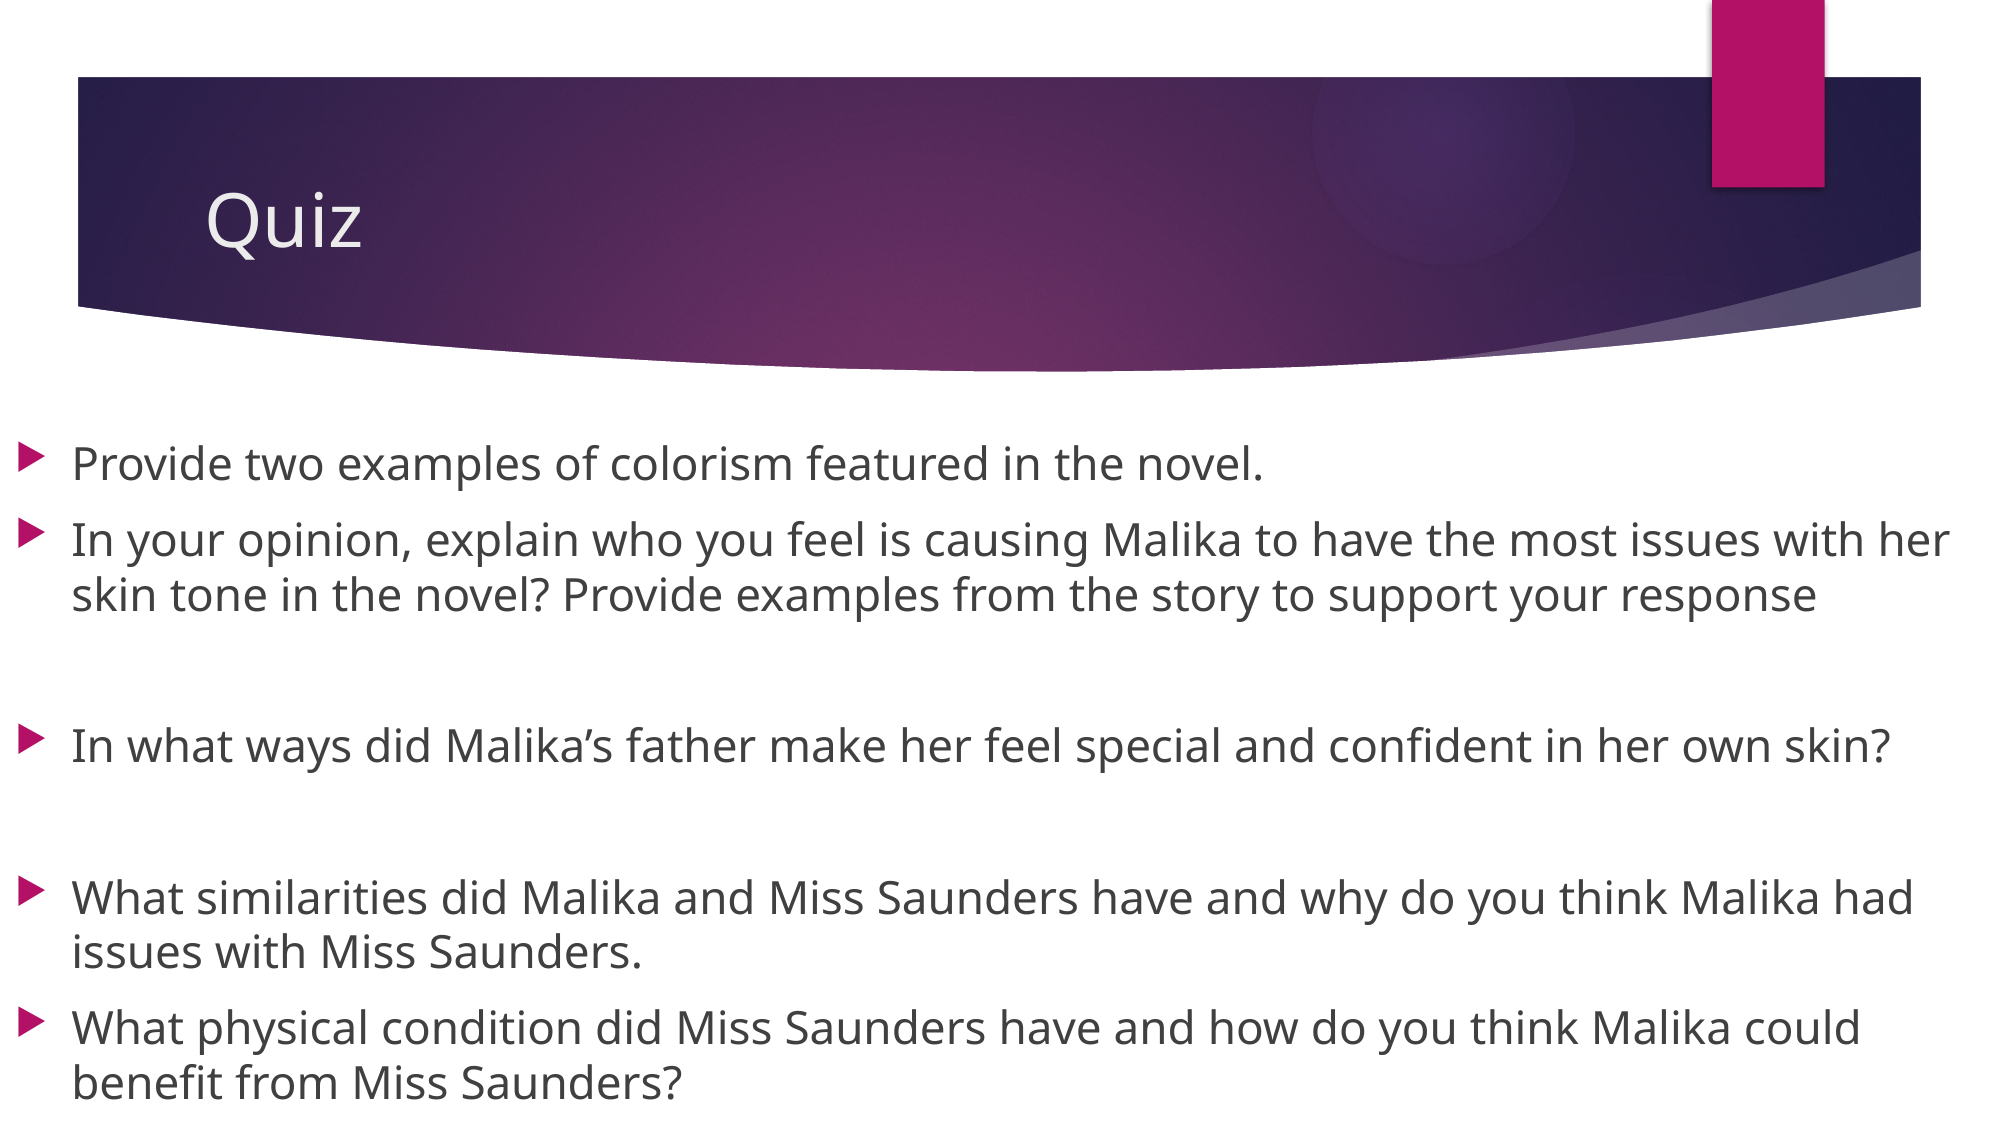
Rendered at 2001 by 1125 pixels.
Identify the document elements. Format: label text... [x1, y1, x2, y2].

title Quiz [189, 159, 1627, 276]
list Provide two examples of colorism featured in the novel. In your opinion, explain who you feel is causing Malika to have the most issues with her skin tone in the novel? Provide examples from the story to support your response In what ways did Malika’s father make her feel special and confident in her own skin? What similarities did Malika and Miss Saunders have and why do you think Malika had issues with Miss Saunders. What physical condition did Miss Saunders have and how do you think Malika could benefit from Miss Saunders? [0, 427, 1977, 1125]
